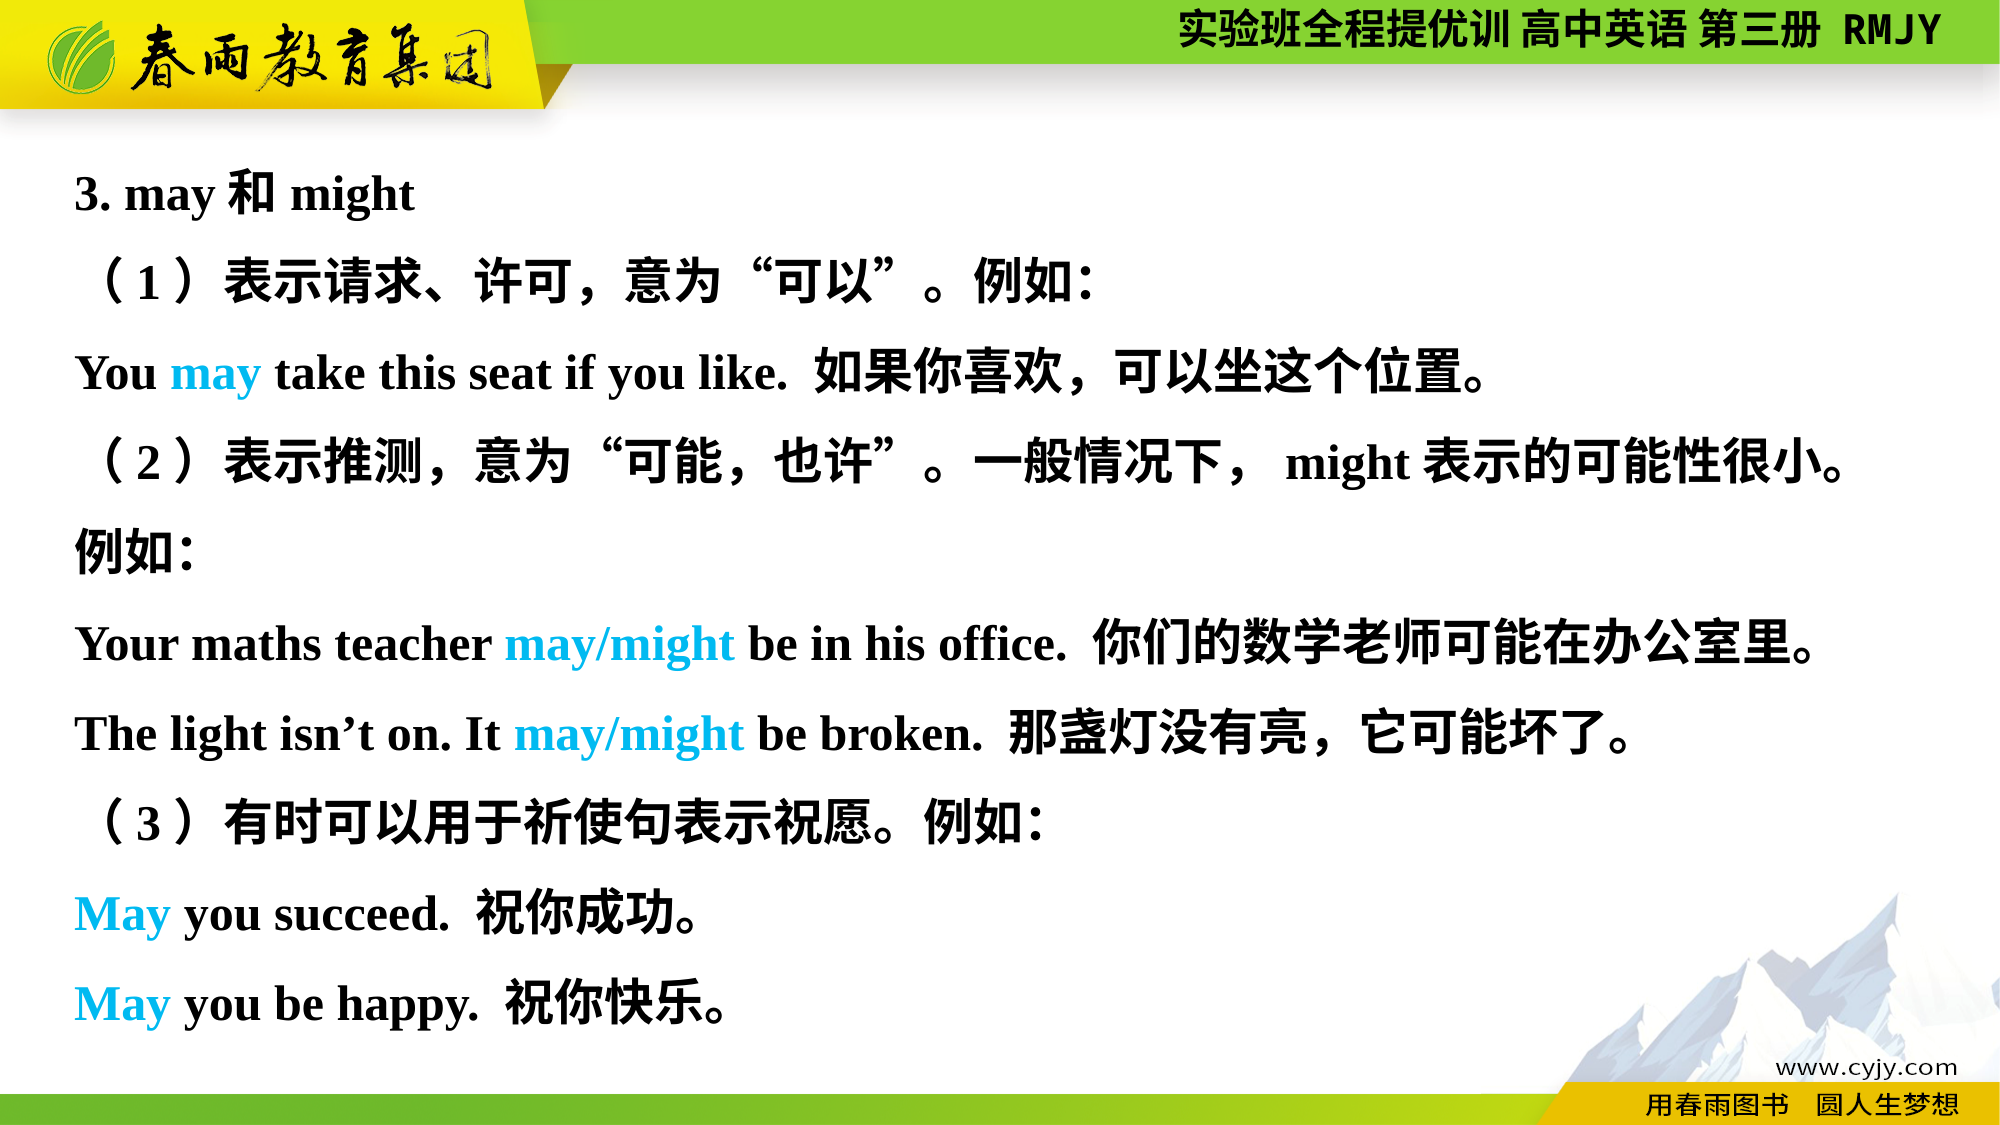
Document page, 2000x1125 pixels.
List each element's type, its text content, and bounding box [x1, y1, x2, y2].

list 3. may和might （1）表示请求、许可，意为“可以”。例如： You may take this seat if you like. 如果你喜欢，可以坐这个位置。 （2）表示推测，意为“可能，也许”。一般情况下，might表示的可能性很小。 例如： Your maths teacher may/might be in his office. 你们的数学老师可能在办公室里。 The light isn’t on. It may/might be broken. 那盏灯没有亮，它可能坏了。 （3）有时可以用于祈使句表示祝愿。例如： May you succeed. 祝你成功。 May you be happy. 祝你快乐。 [59, 122, 1944, 1035]
picture [0, 0, 2000, 1125]
